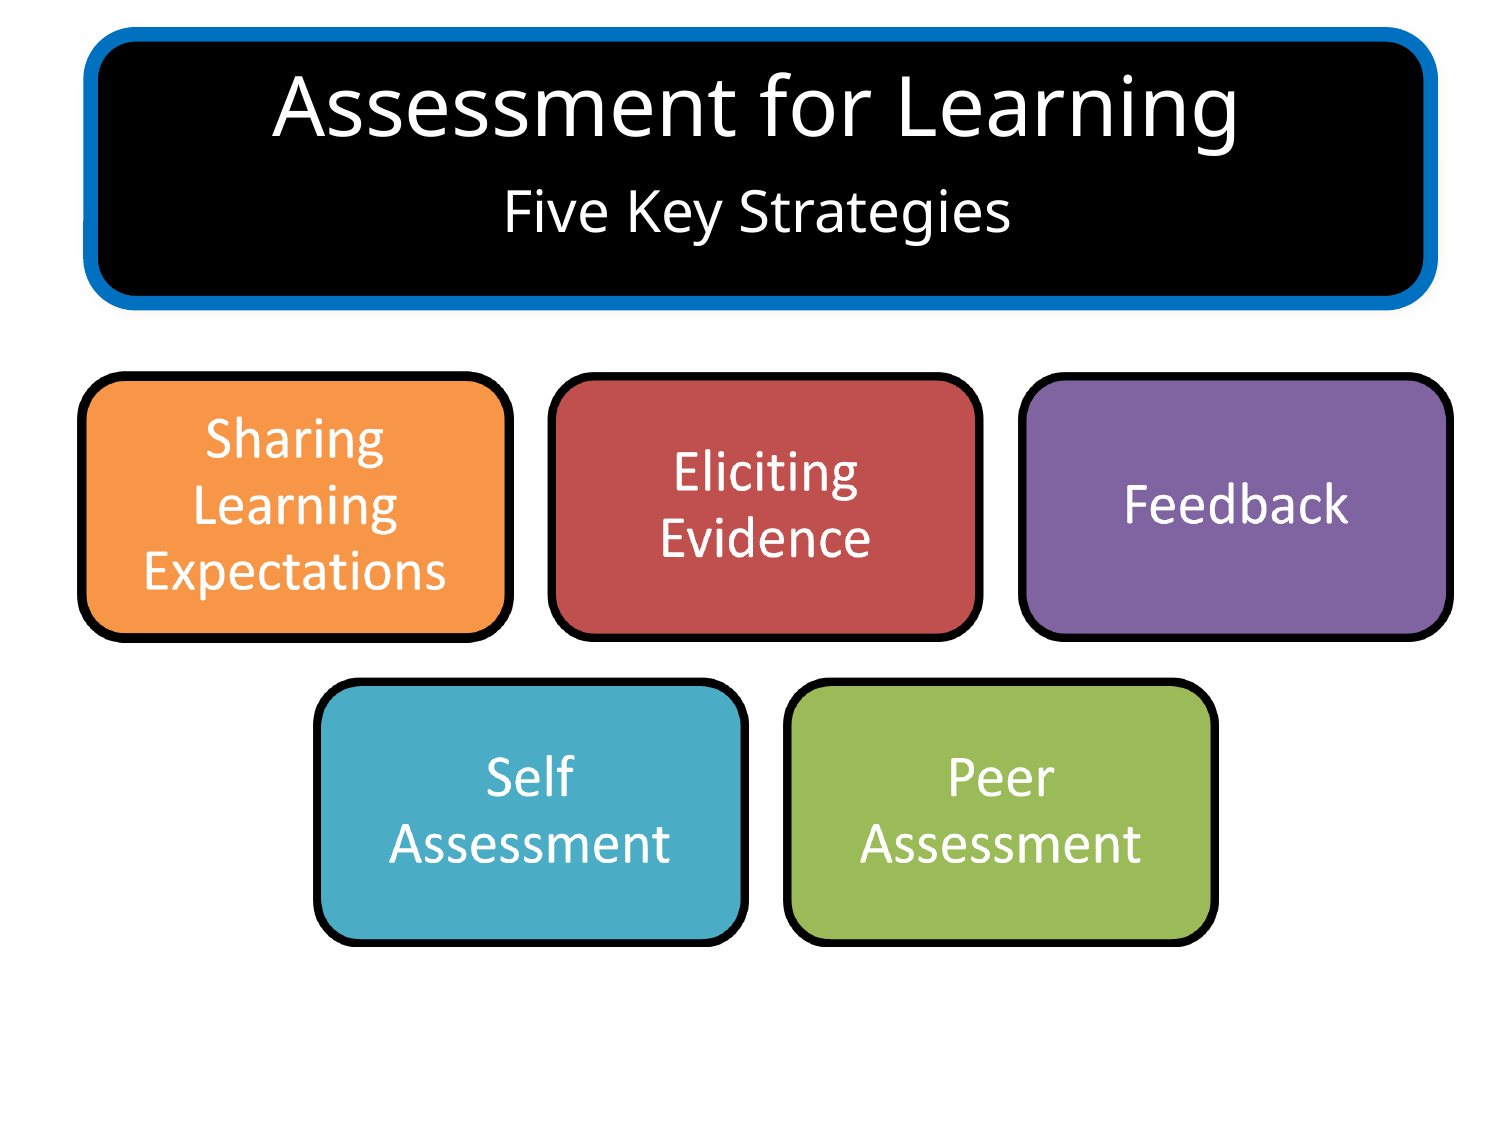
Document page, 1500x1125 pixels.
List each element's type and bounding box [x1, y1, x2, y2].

text_box [90, 34, 1431, 304]
picture [76, 371, 1454, 947]
